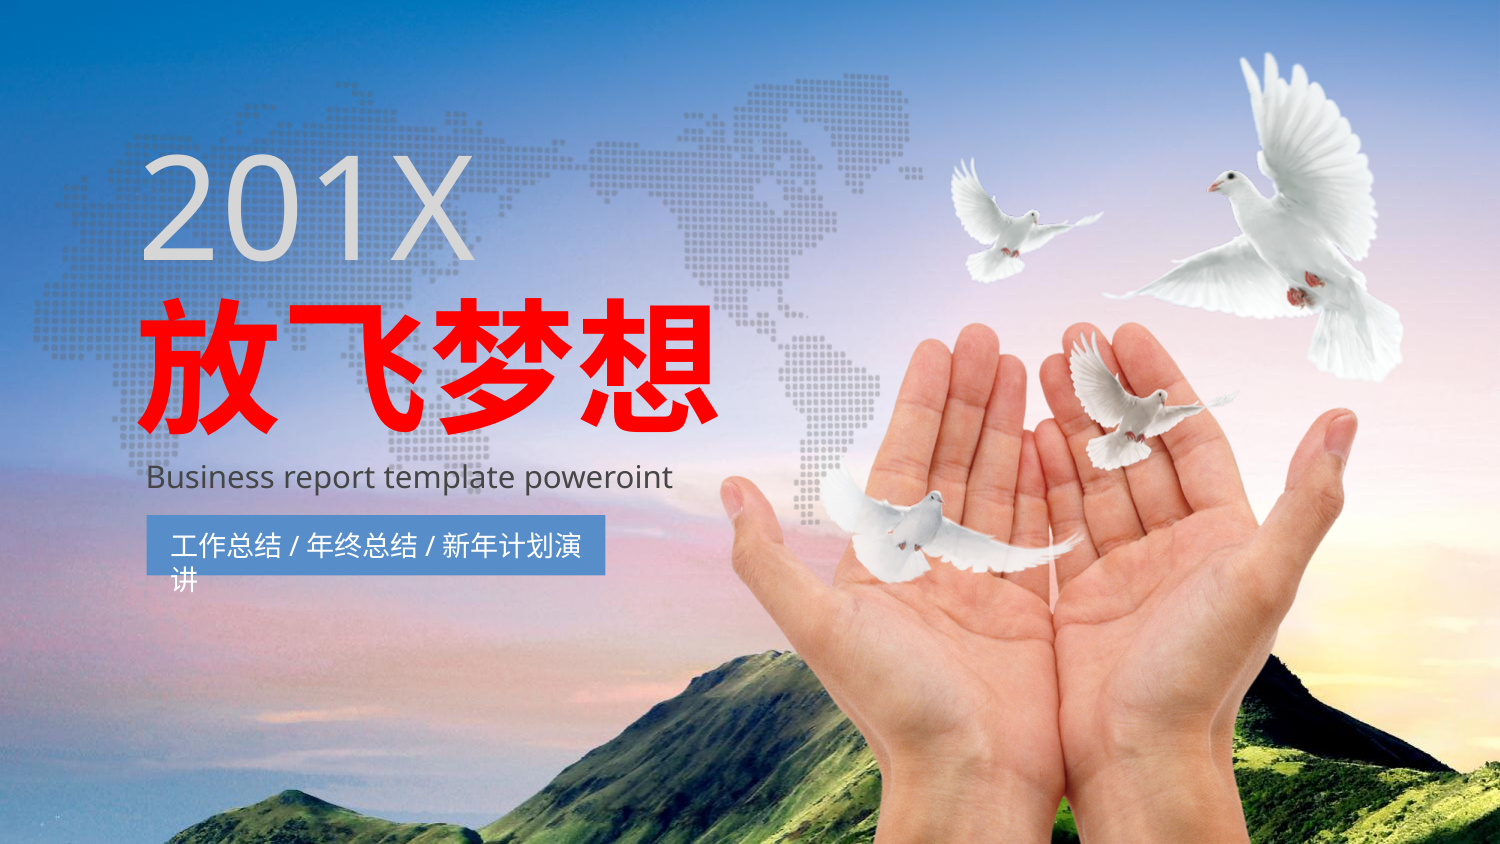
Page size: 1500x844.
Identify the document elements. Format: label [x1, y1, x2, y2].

picture [0, 0, 1500, 844]
text_box [146, 514, 621, 576]
